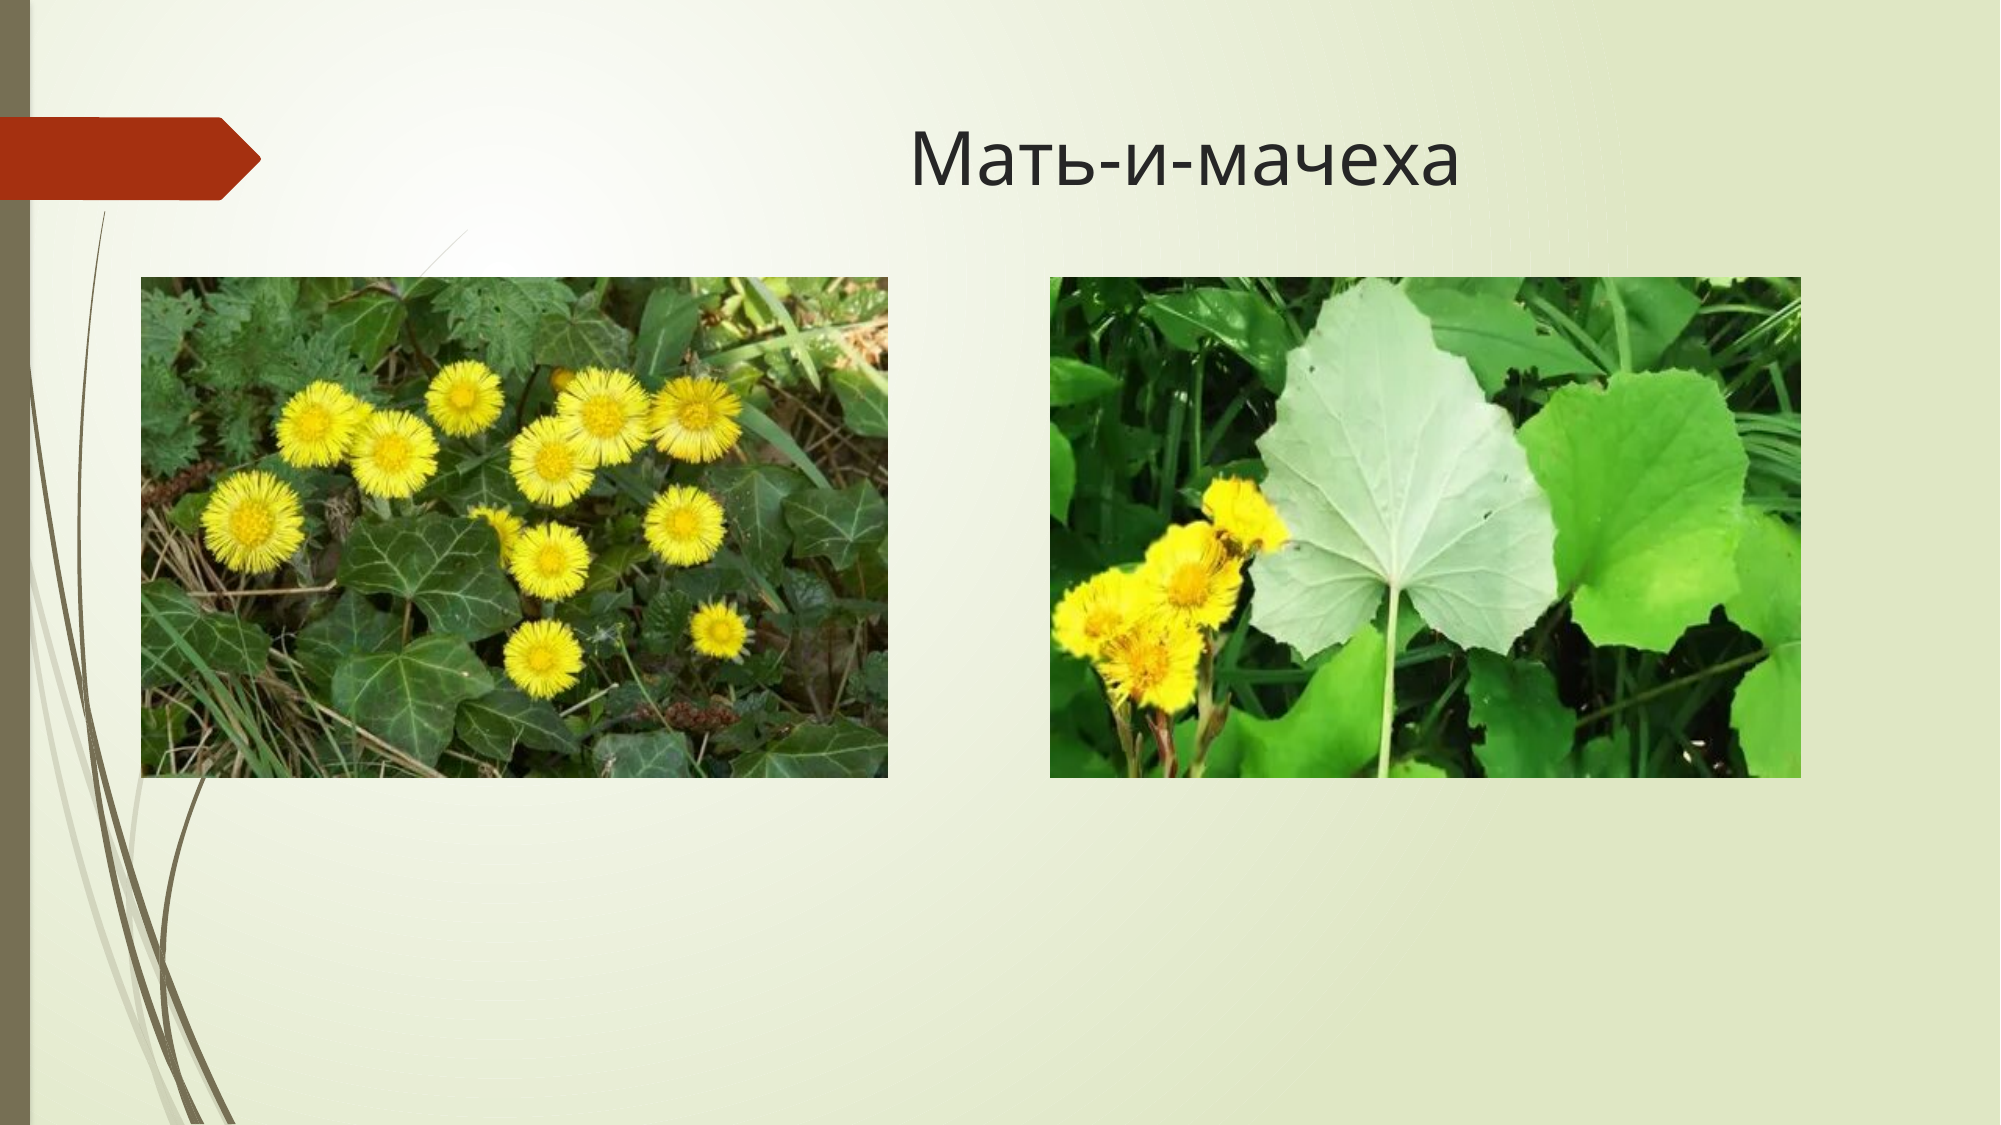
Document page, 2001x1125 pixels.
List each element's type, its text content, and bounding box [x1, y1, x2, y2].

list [140, 277, 889, 778]
title Мать-и-мачеха [425, 102, 1888, 313]
picture [1050, 277, 1801, 778]
